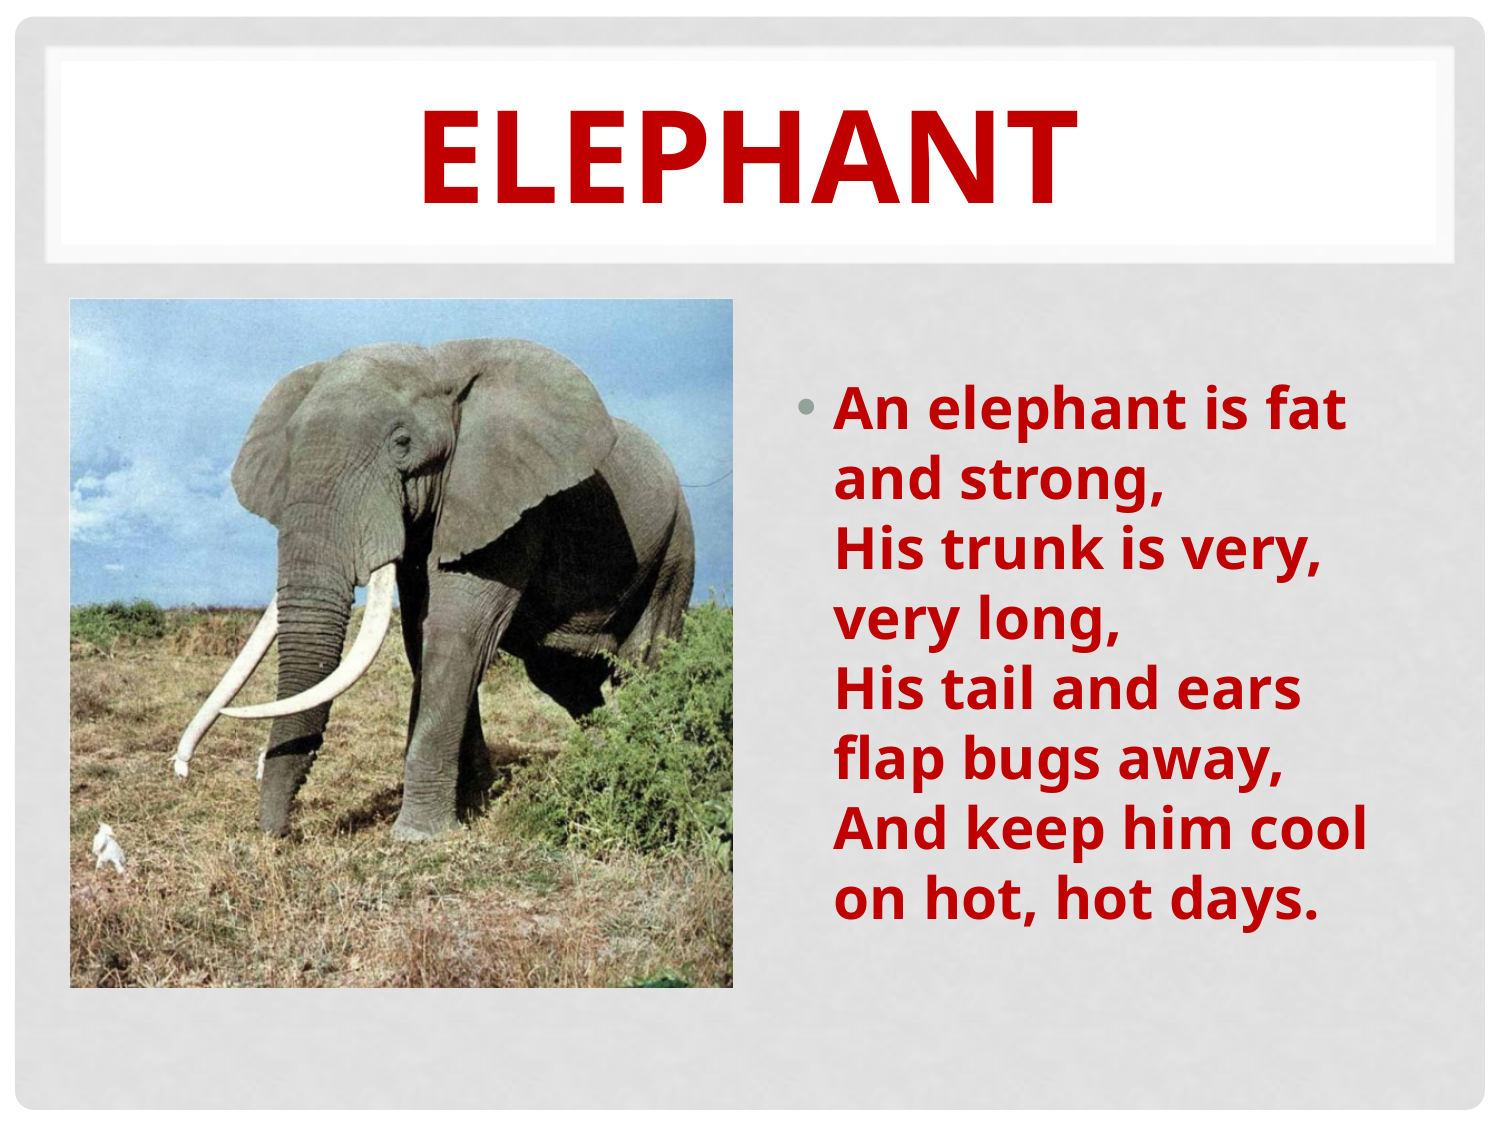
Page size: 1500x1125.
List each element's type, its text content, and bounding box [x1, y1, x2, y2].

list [69, 298, 733, 989]
title ELEPHANT [69, 66, 1425, 238]
list An elephant is fat and strong, His trunk is very, very long, His tail and ears flap bugs away, And keep him cool on hot, hot days. [762, 281, 1425, 1005]
